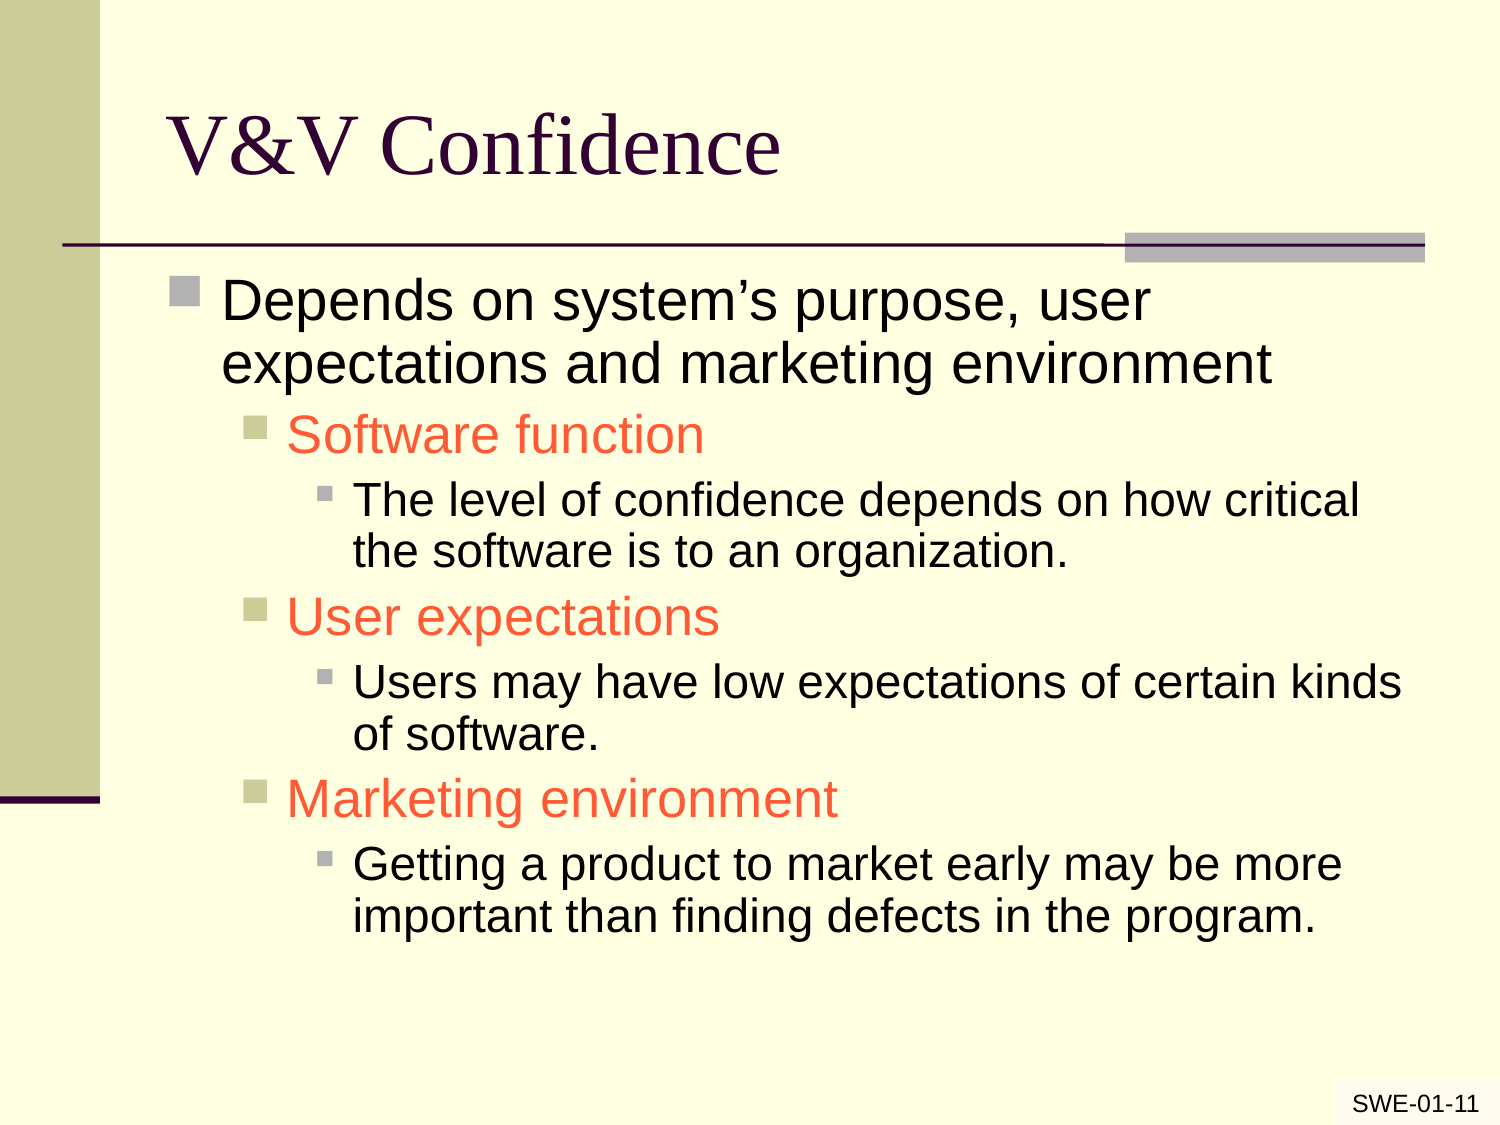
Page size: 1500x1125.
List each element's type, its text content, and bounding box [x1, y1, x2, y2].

list Depends on system’s purpose, user expectations and marketing environment Software function The level of confidence depends on how critical the software is to an organization. User expectations Users may have low expectations of certain kinds of software. Marketing environment Getting a product to market early may be more important than finding defects in the program. [150, 262, 1425, 1006]
title V&V Confidence [150, 45, 1425, 234]
